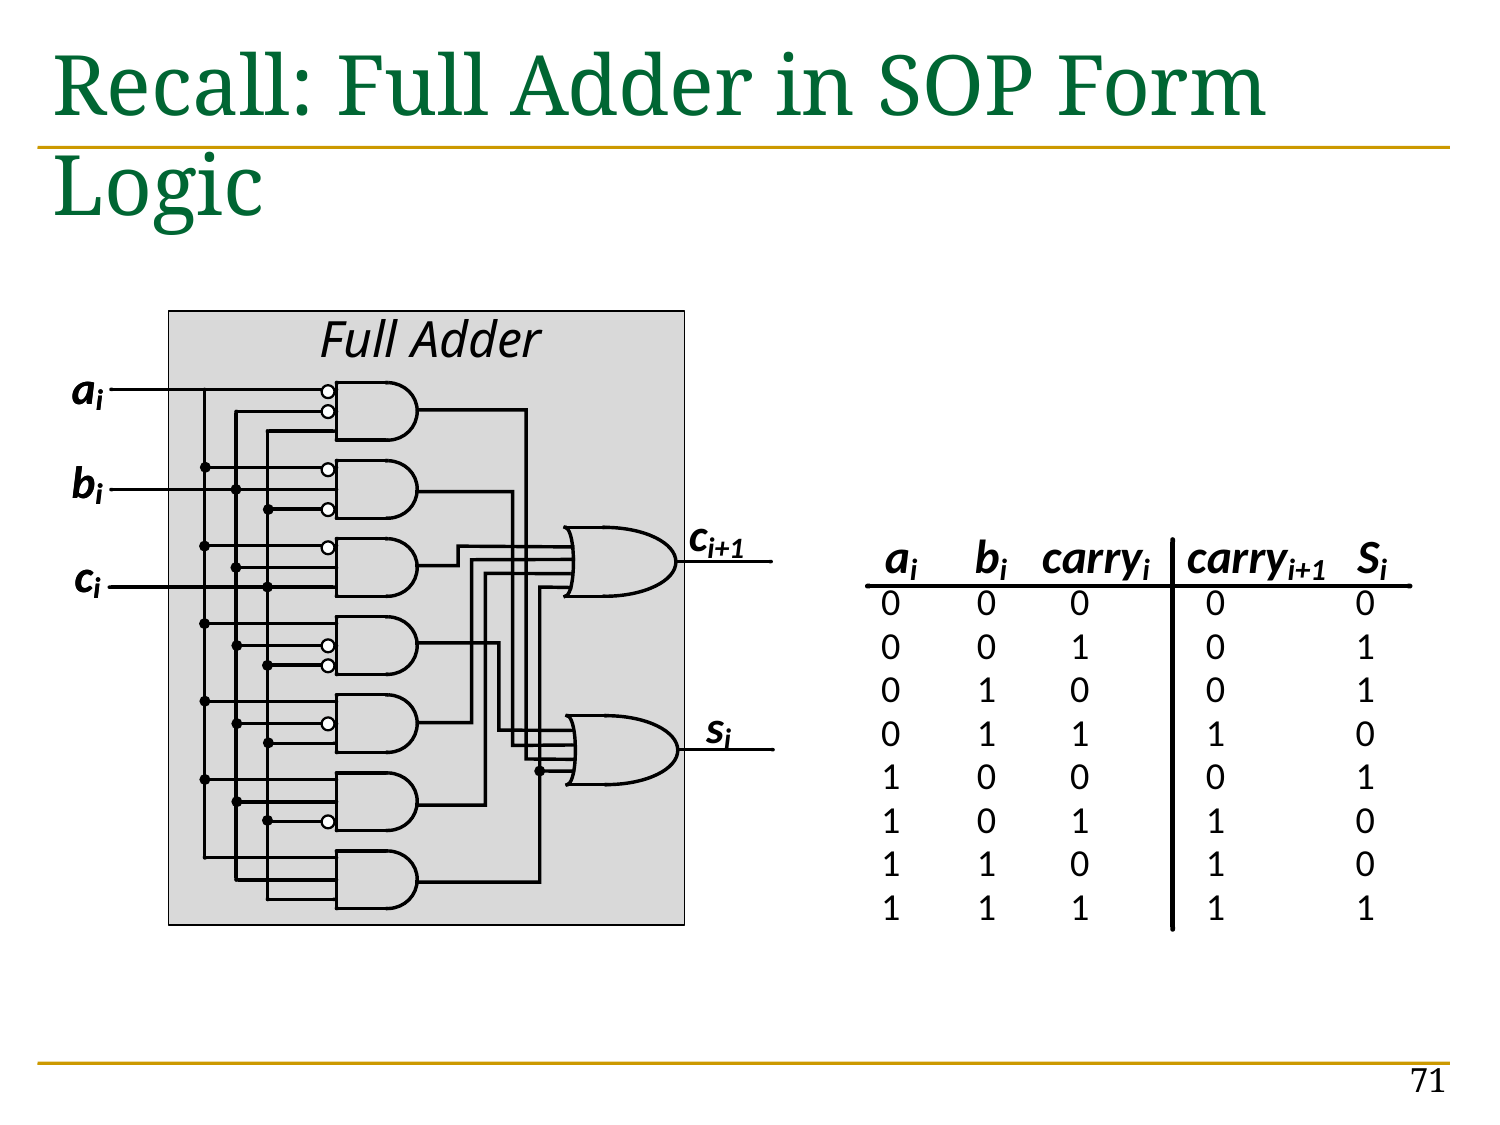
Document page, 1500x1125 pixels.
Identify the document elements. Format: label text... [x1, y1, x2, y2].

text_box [168, 299, 685, 347]
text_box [168, 921, 685, 926]
picture [858, 514, 1414, 950]
title Recall: Full Adder in SOP Form Logic [37, 24, 1450, 200]
slide_number 71 [1111, 1036, 1462, 1112]
picture [47, 348, 776, 912]
